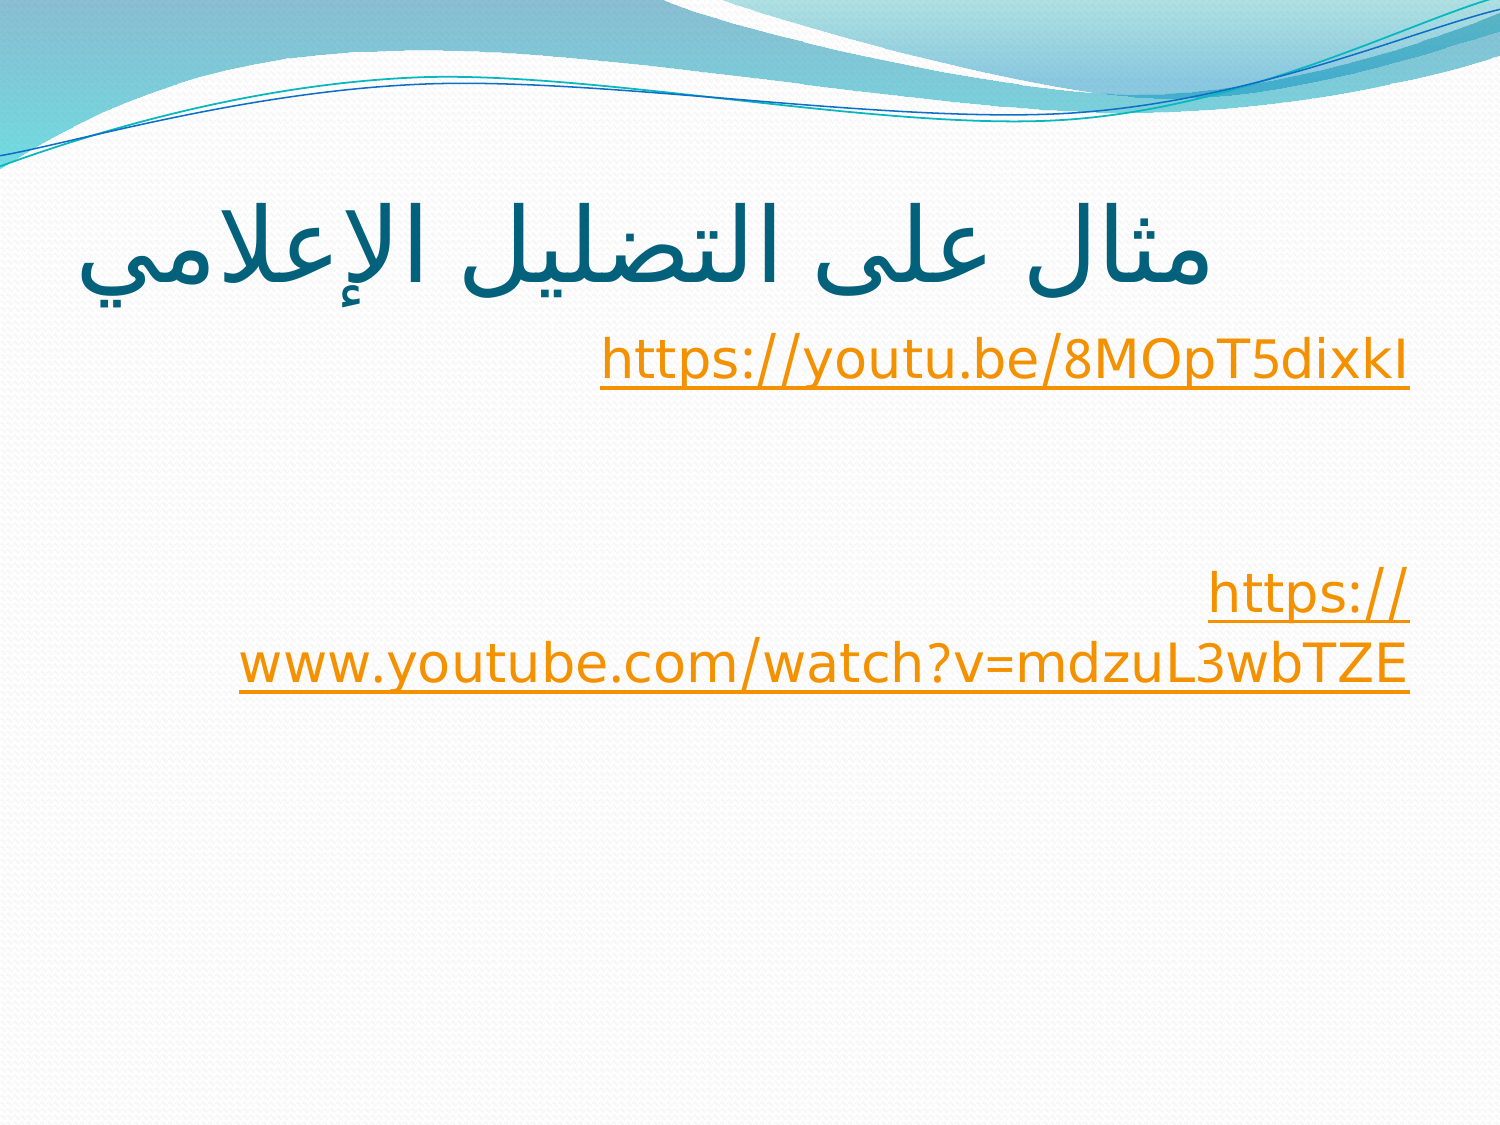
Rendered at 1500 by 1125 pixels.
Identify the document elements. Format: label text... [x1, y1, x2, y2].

title مثال على التضليل الإعلامي [75, 115, 1425, 303]
list https://youtu.be/8MOpT5dixkI https://www.youtube.com/watch?v=mdzuL3wbTZE [75, 317, 1425, 1038]
